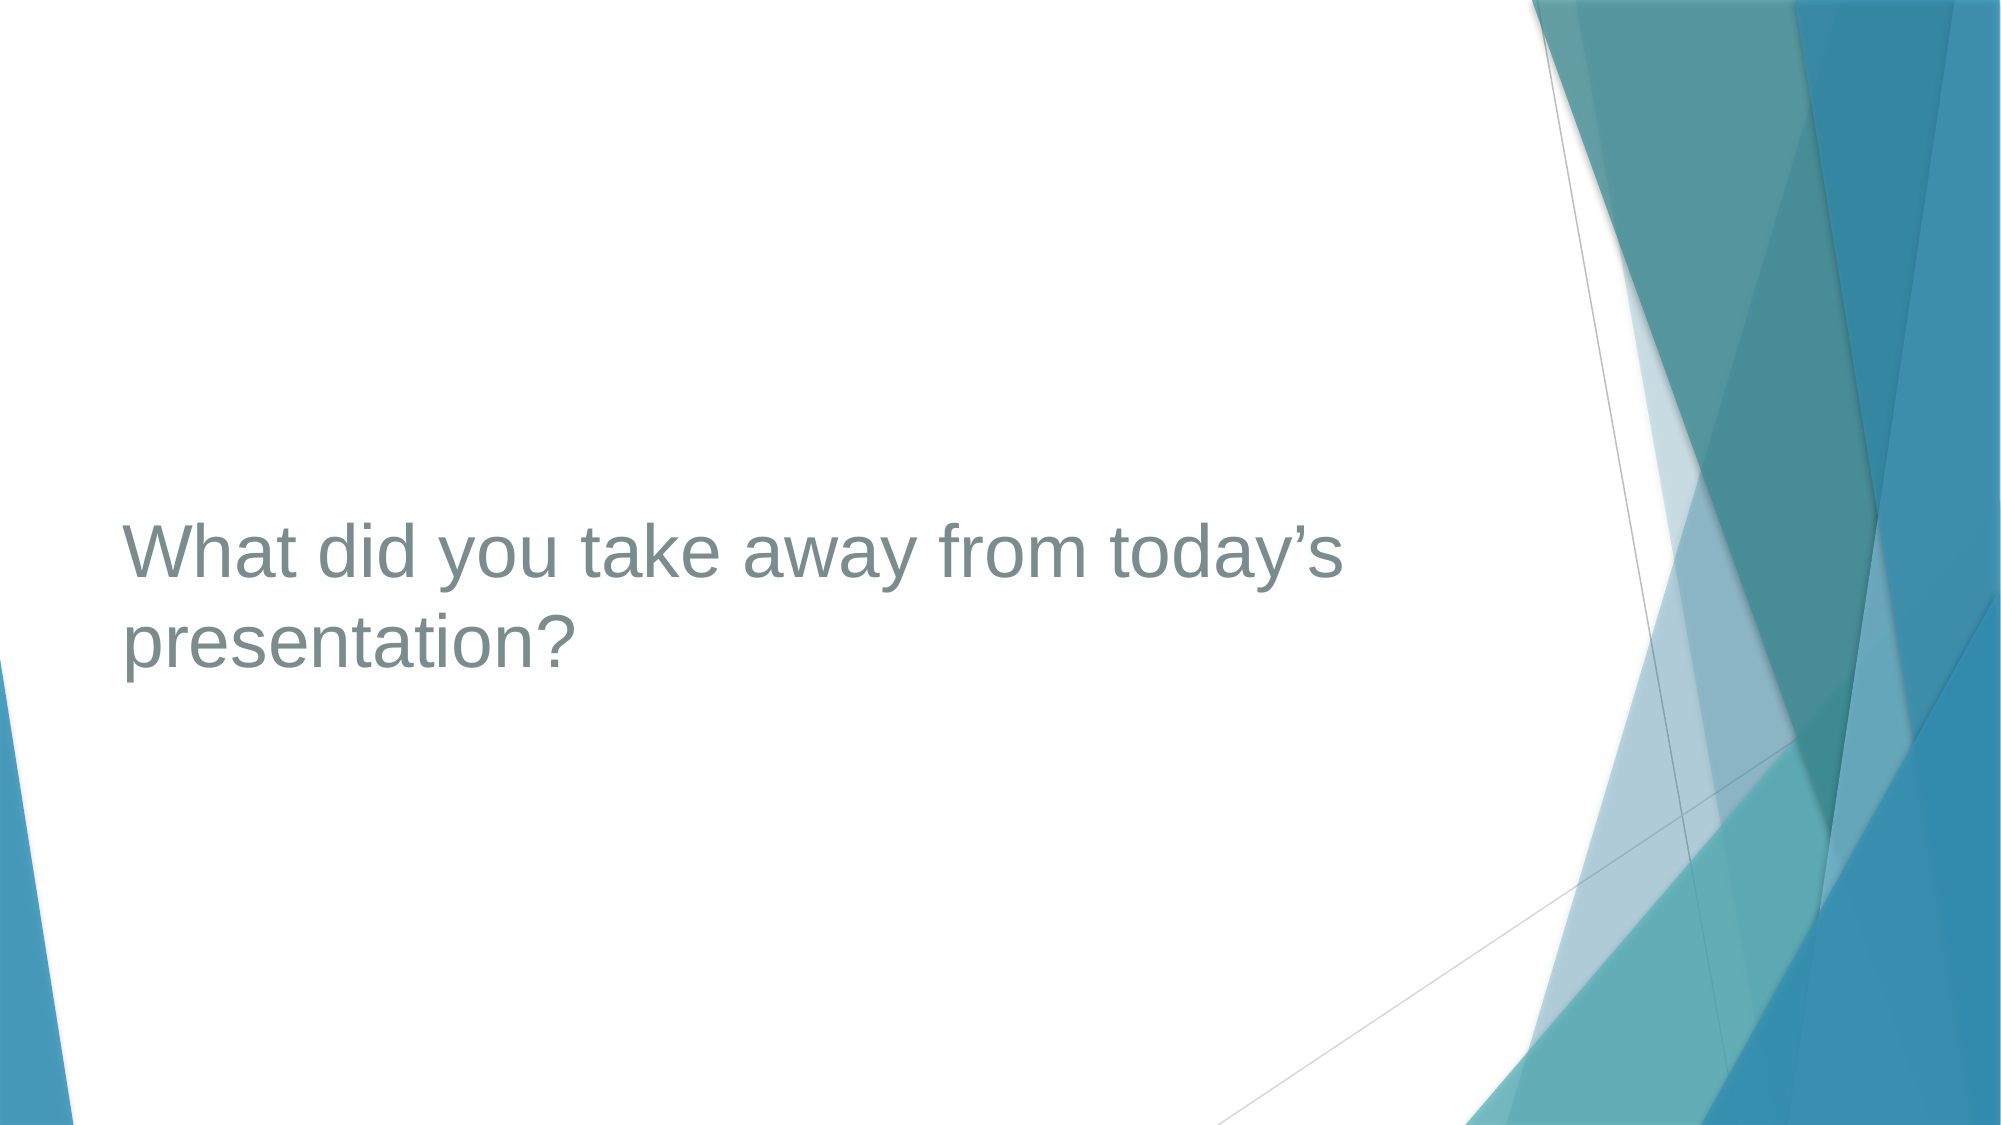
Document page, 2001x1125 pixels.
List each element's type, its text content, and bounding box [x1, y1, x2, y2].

title What did you take away from today’s presentation? [111, 443, 1522, 743]
